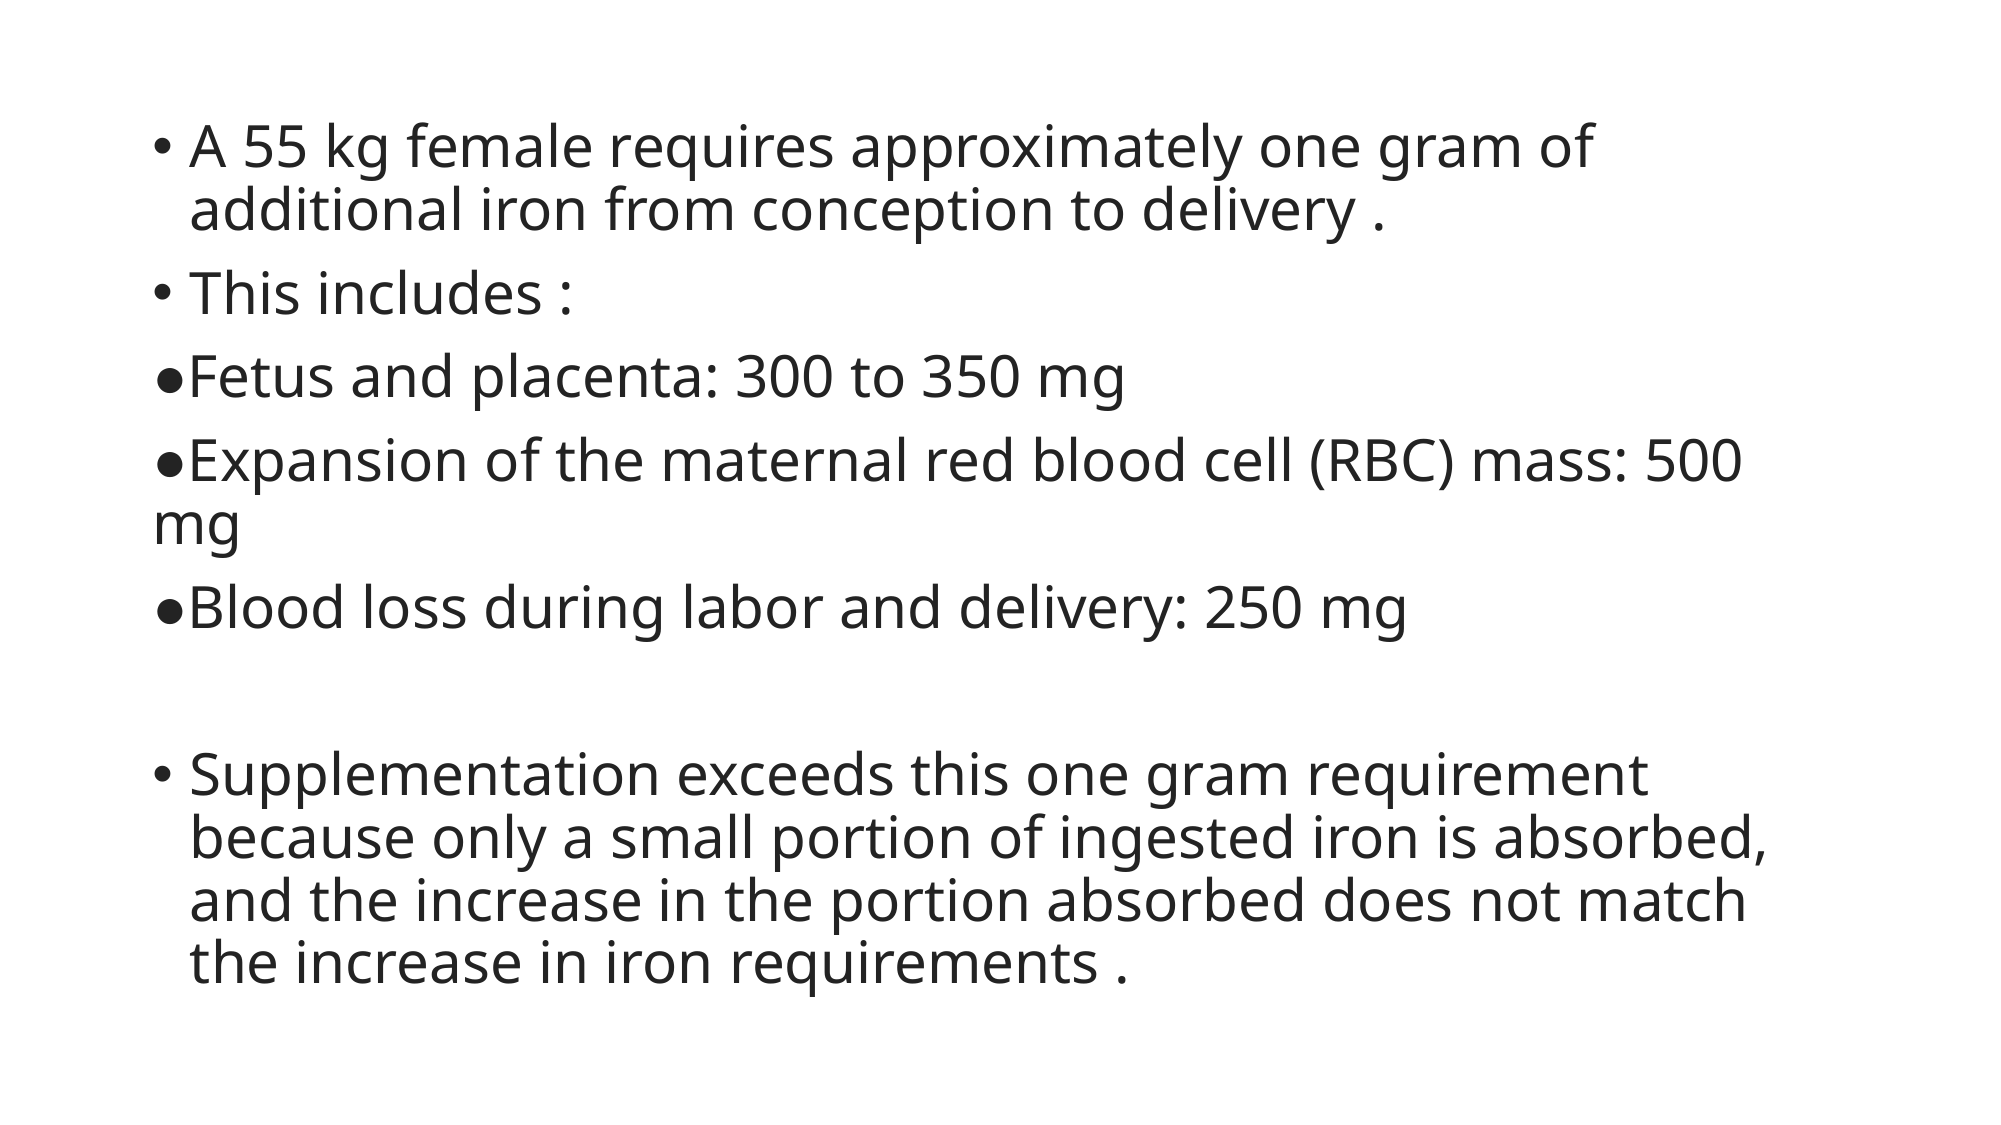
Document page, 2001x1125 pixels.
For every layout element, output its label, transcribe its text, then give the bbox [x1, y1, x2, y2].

list A 55 kg female requires approximately one gram of additional iron from conception to delivery . This includes : ●Fetus and placenta: 300 to 350 mg ●Expansion of the maternal red blood cell (RBC) mass: 500 mg ●Blood loss during labor and delivery: 250 mg Supplementation exceeds this one gram requirement because only a small portion of ingested iron is absorbed, and the increase in the portion absorbed does not match the increase in iron requirements . [137, 109, 1863, 1014]
